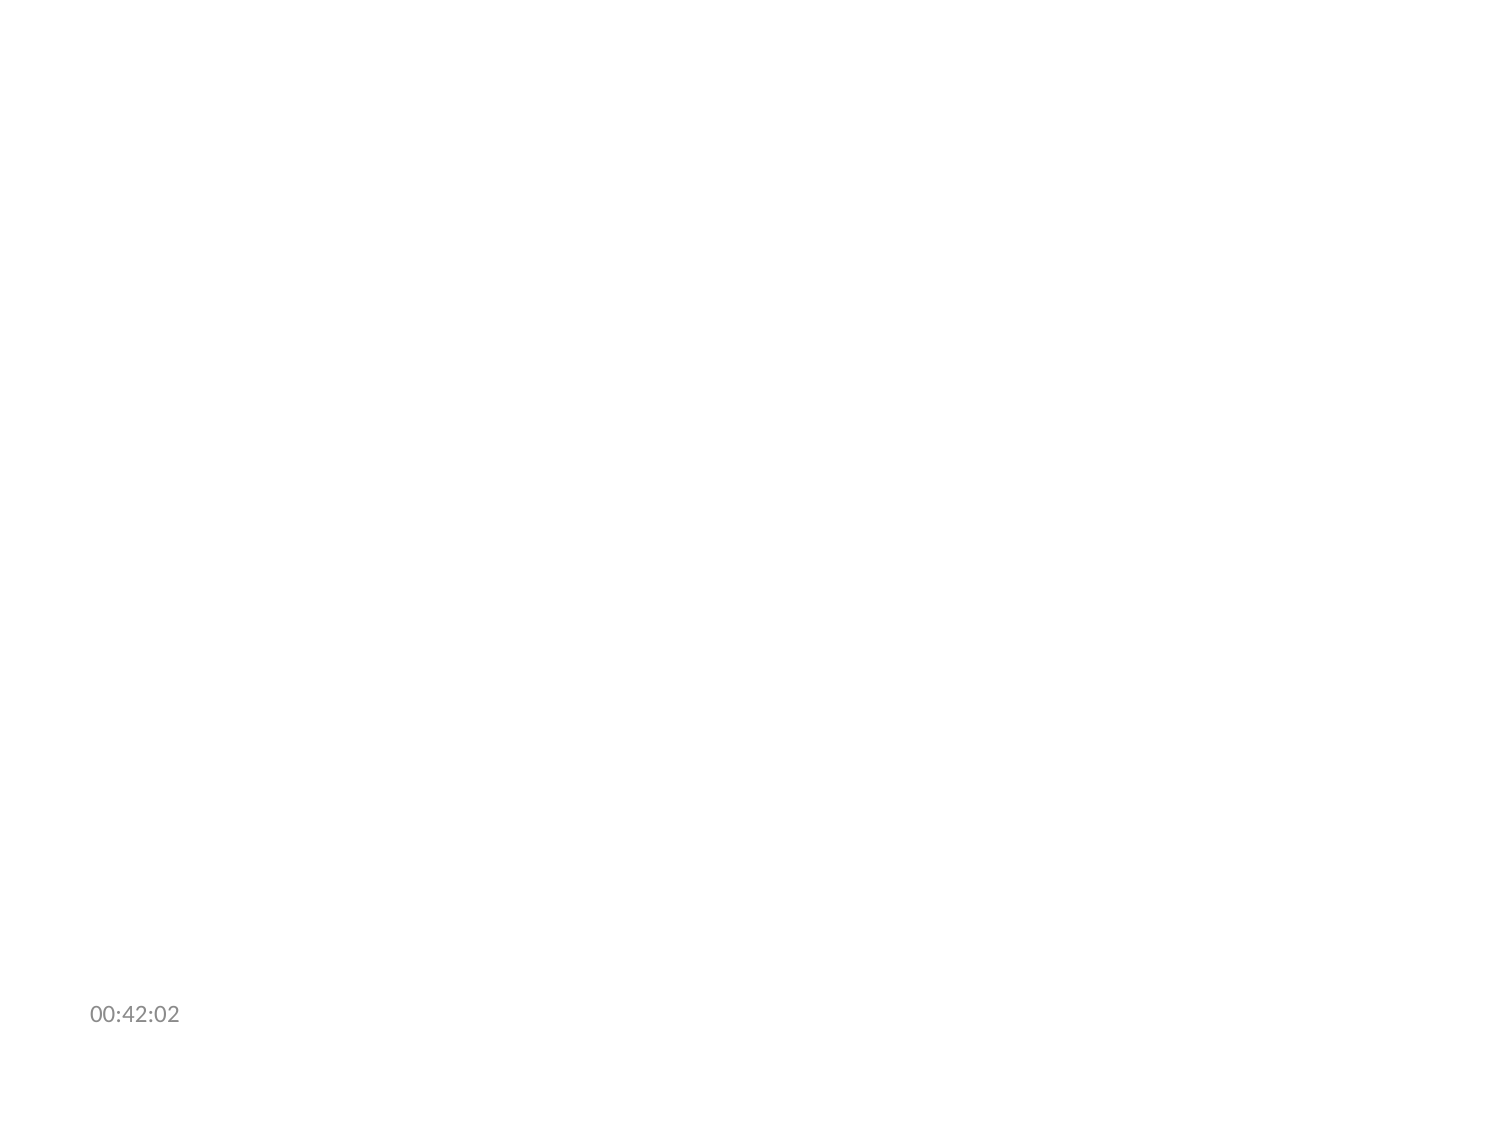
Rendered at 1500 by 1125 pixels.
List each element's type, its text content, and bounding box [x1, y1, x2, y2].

text_box 15:35:09 [75, 982, 425, 1043]
